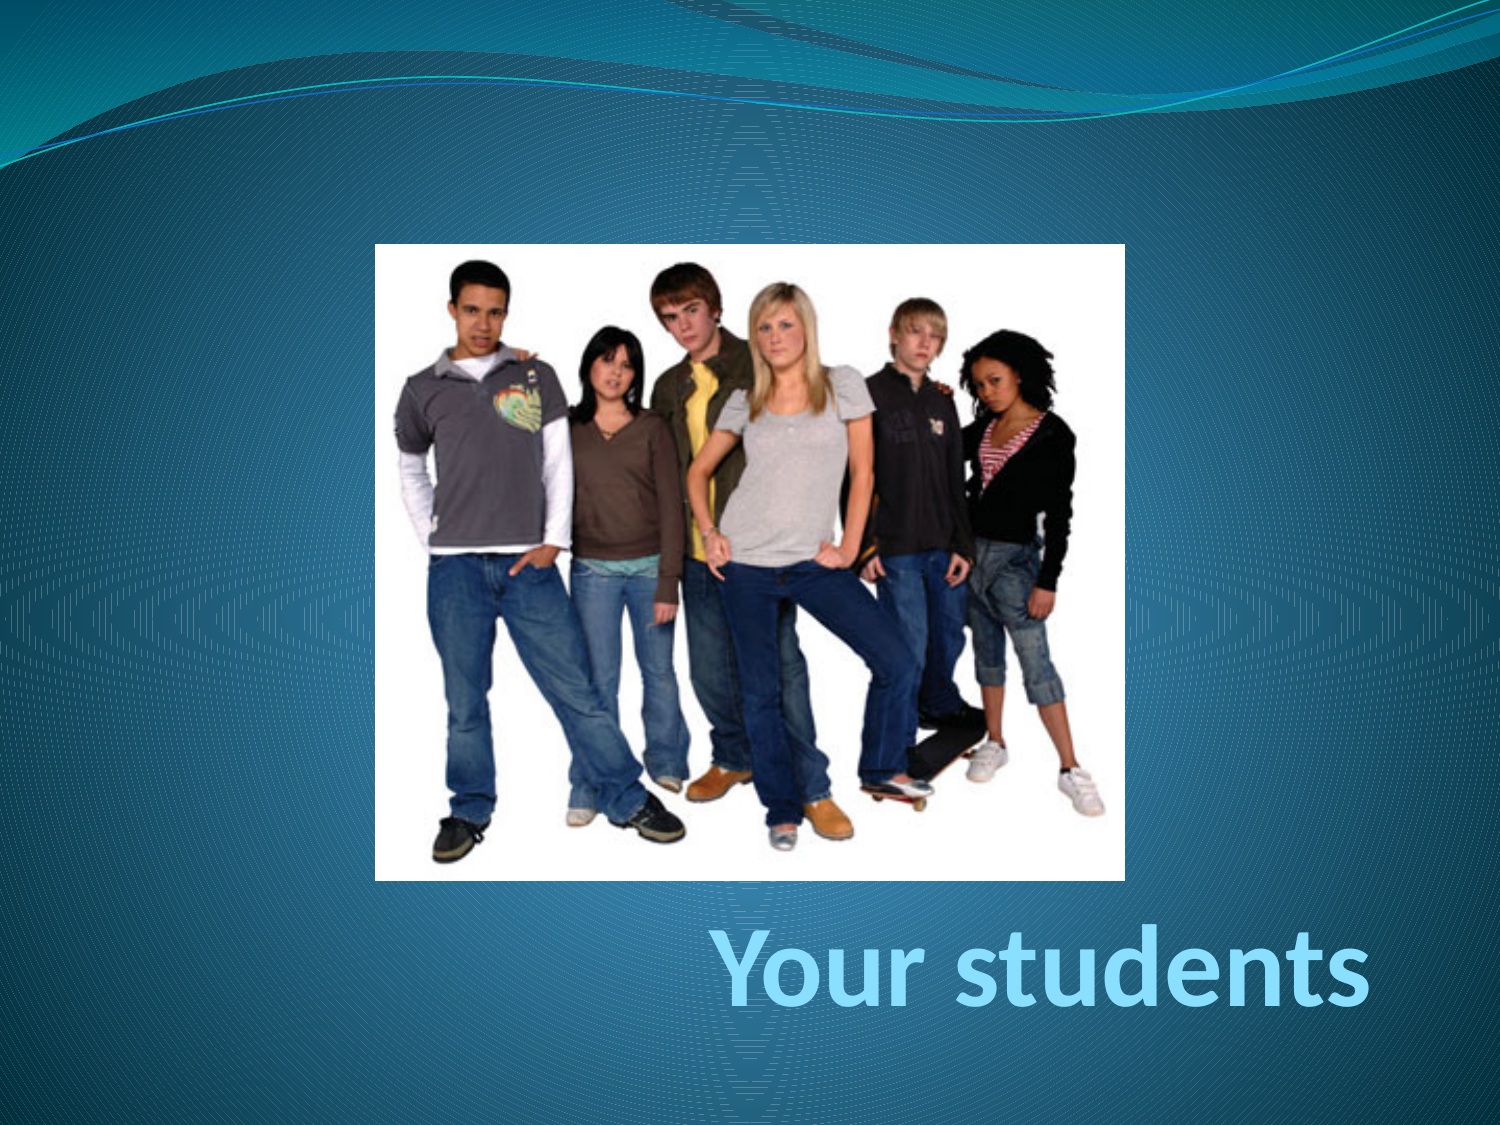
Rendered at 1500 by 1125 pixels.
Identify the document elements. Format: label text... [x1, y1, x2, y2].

title Your students [87, 730, 1376, 1031]
picture [374, 244, 1126, 881]
